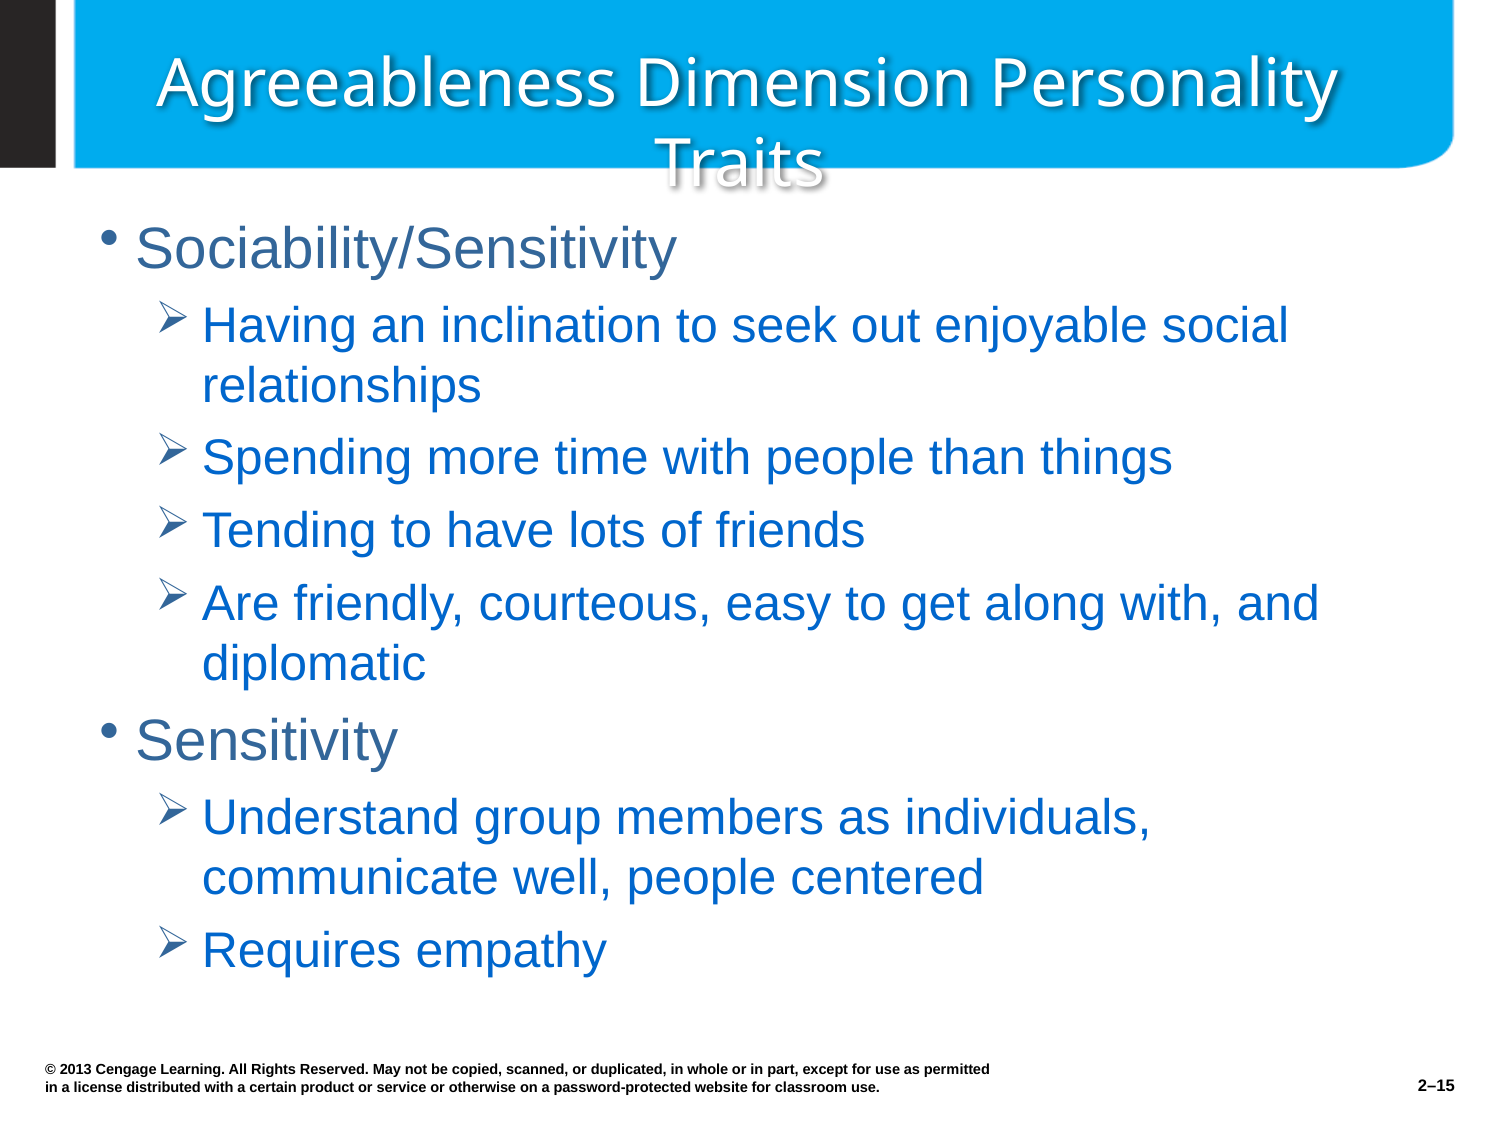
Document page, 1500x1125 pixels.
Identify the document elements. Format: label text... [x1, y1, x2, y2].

slide_number 2–15 [1092, 1042, 1455, 1103]
list Sociability/Sensitivity Having an inclination to seek out enjoyable social relationships Spending more time with people than things Tending to have lots of friends Are friendly, courteous, easy to get along with, and diplomatic Sensitivity Understand group members as individuals, communicate well, people centered Requires empathy [84, 202, 1414, 1043]
footer © 2013 Cengage Learning. All Rights Reserved. May not be copied, scanned, or duplicated, in whole or in part, except for use as permitted in a license distributed with a certain product or service or otherwise on a password-protected website for classroom use. [45, 1042, 1005, 1103]
title Agreeableness Dimension Personality Traits [85, 32, 1411, 128]
picture [0, 0, 1456, 171]
